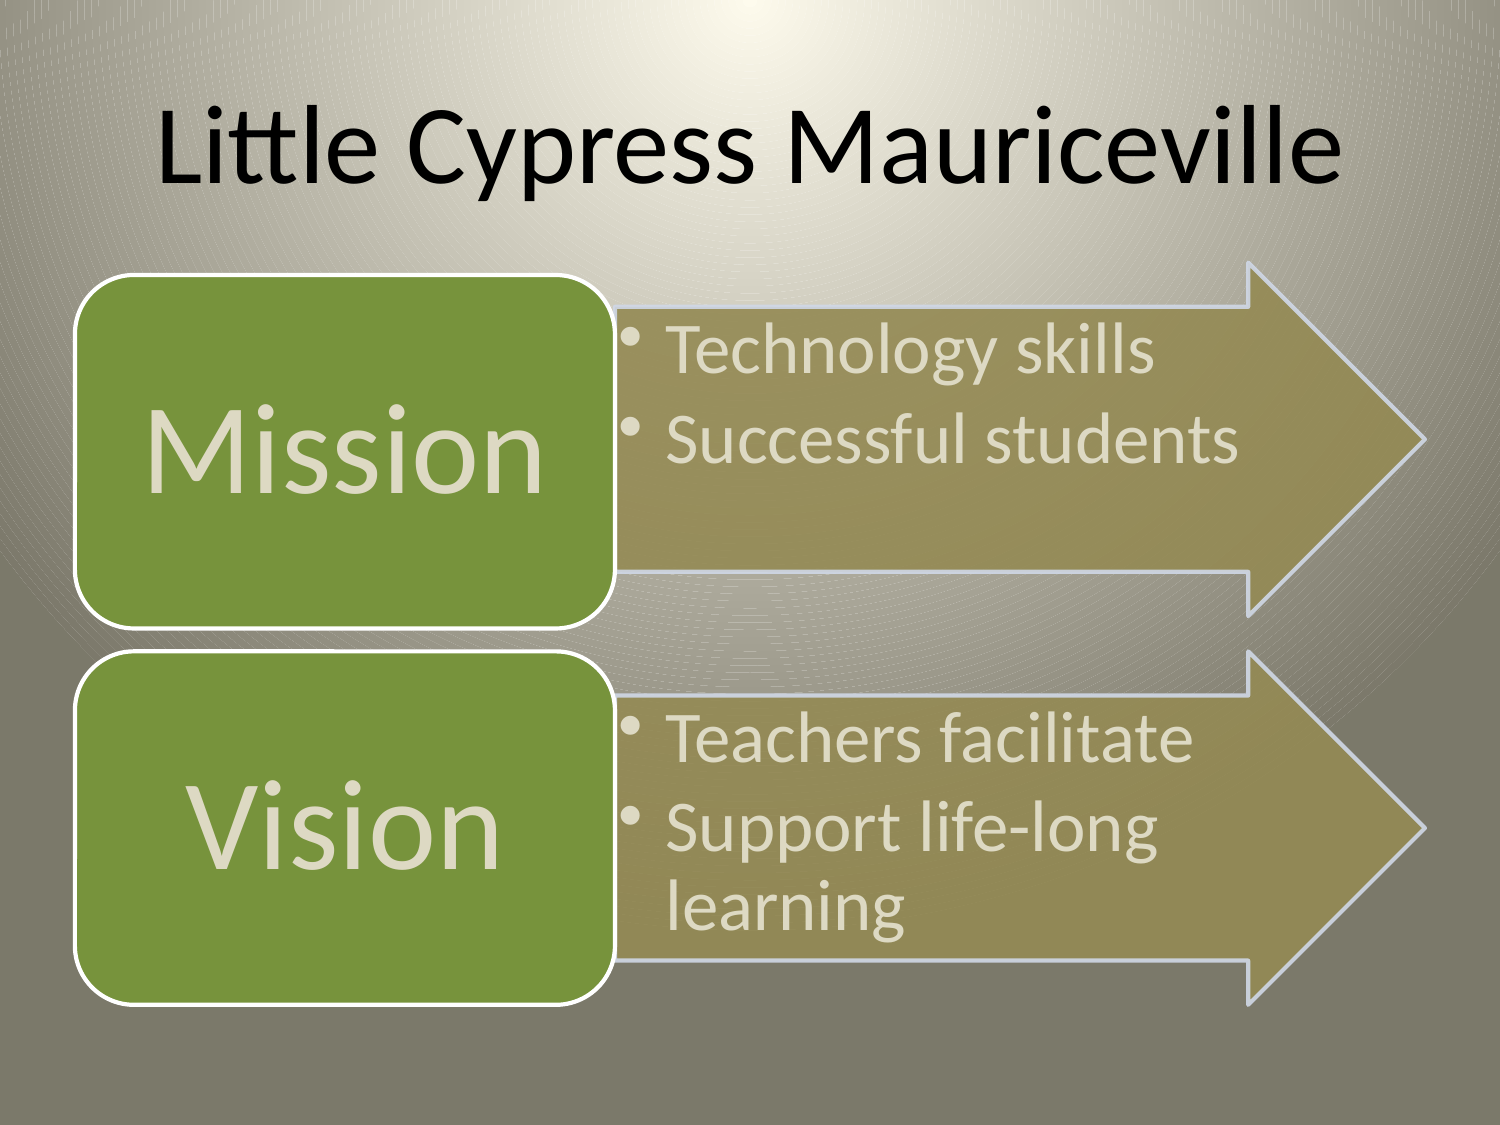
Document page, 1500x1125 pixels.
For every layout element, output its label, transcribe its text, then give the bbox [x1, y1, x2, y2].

title Little Cypress Mauriceville [75, 45, 1425, 233]
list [74, 262, 1426, 1006]
